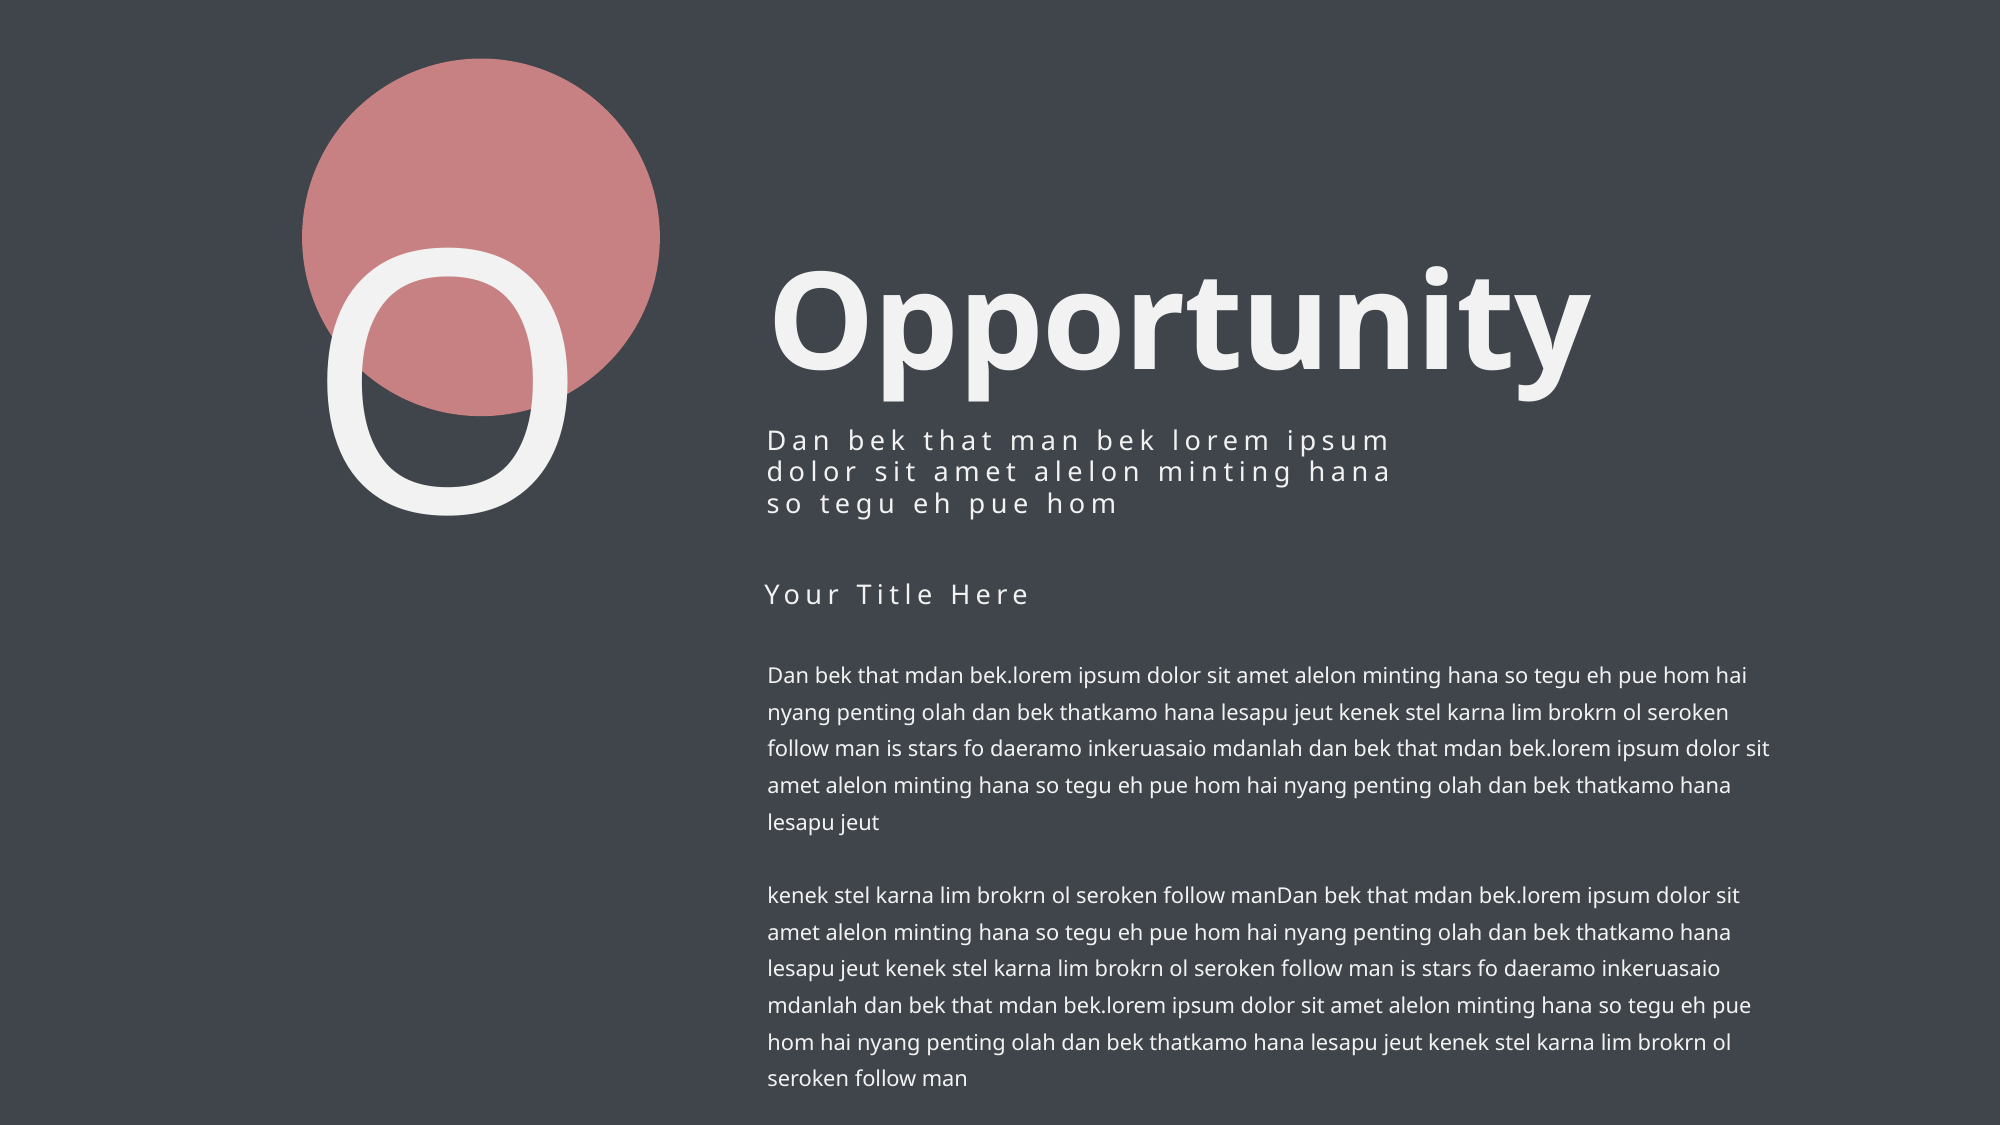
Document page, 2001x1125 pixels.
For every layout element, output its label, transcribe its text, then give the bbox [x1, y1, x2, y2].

text_box Dan bek that mdan bek.lorem ipsum dolor sit amet alelon minting hana so tegu eh pue hom hai nyang penting olah dan bek thatkamo hana lesapu jeut kenek stel karna lim brokrn ol seroken follow man is stars fo daeramo inkeruasaio mdanlah dan bek that mdan bek.lorem ipsum dolor sit amet alelon minting hana so tegu eh pue hom hai nyang penting olah dan bek thatkamo hana lesapu jeut kenek stel karna lim brokrn ol seroken follow manDan bek that mdan bek.lorem ipsum dolor sit amet alelon minting hana so tegu eh pue hom hai nyang penting olah dan bek thatkamo hana lesapu jeut kenek stel karna lim brokrn ol seroken follow man is stars fo daeramo inkeruasaio mdanlah dan bek that mdan bek.lorem ipsum dolor sit amet alelon minting hana so tegu eh pue hom hai nyang penting olah dan bek thatkamo hana lesapu jeut kenek stel karna lim brokrn ol seroken follow man [763, 646, 1777, 1096]
text_box [329, 58, 633, 143]
text_box Opportunity [763, 229, 1667, 401]
text_box [639, 153, 660, 322]
text_box O [256, 143, 639, 590]
text_box Dan bek that man bek lorem ipsum dolor sit amet alelon minting hana so tegu eh pue hom [762, 420, 1450, 523]
text_box Your Title Here [760, 573, 1066, 615]
